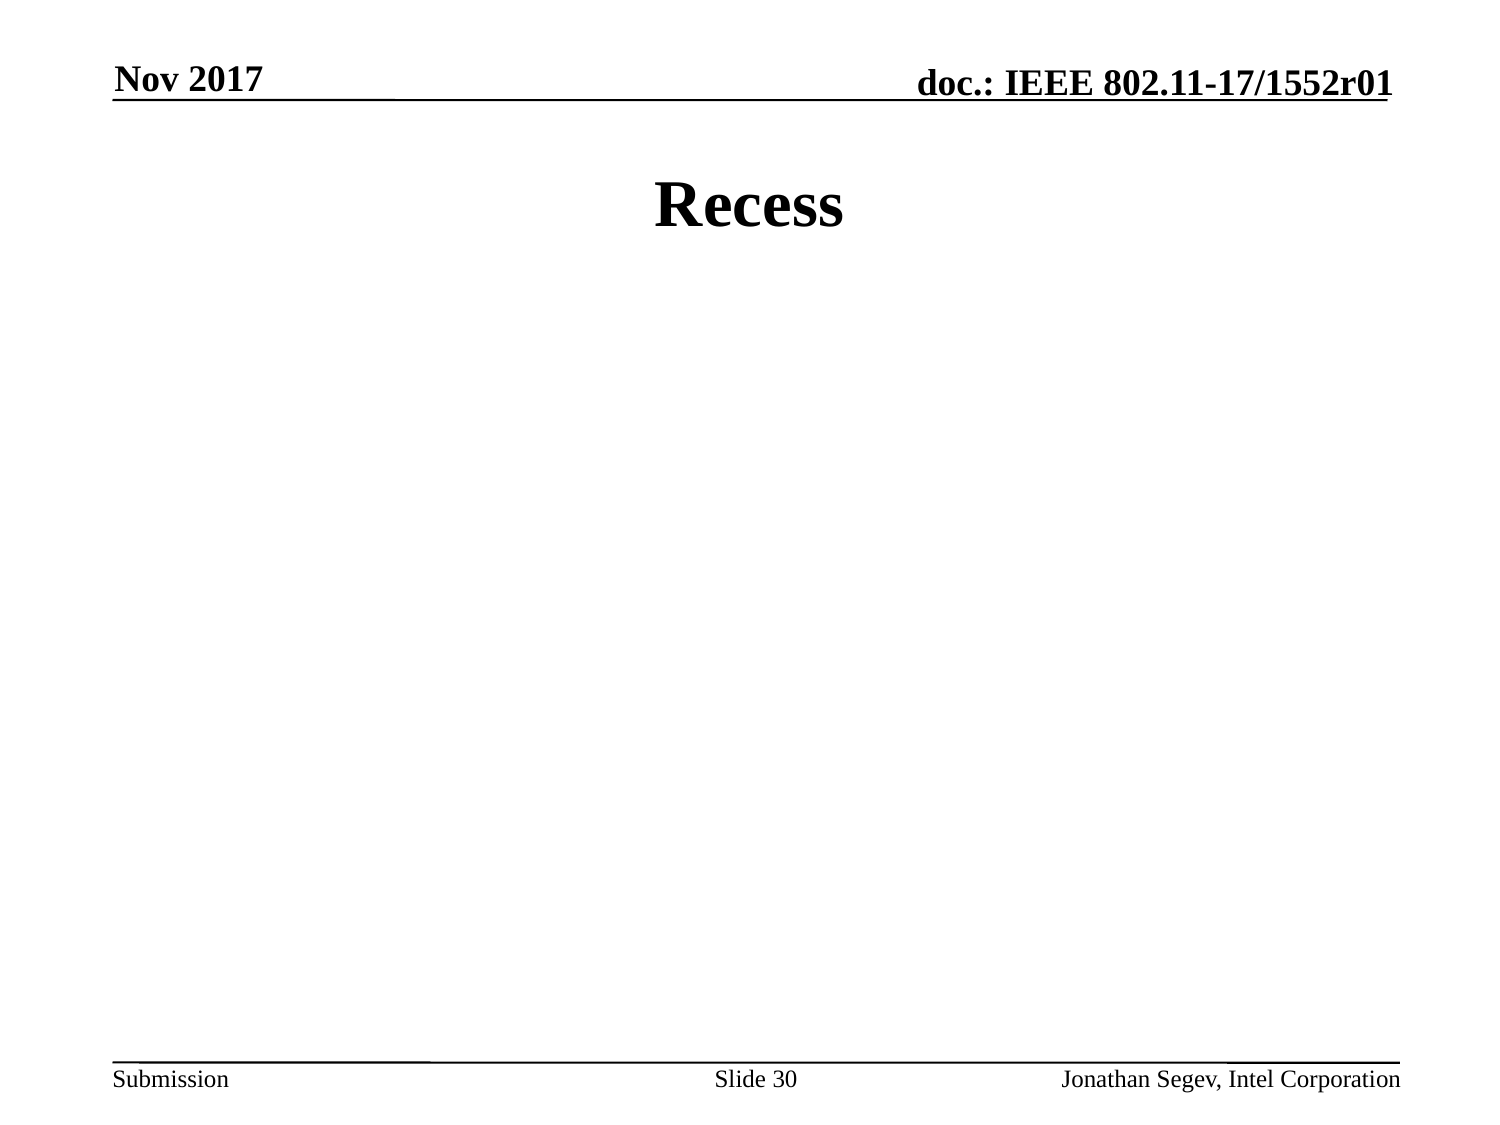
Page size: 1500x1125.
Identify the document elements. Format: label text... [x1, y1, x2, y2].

title Recess [112, 112, 1388, 288]
footer Jonathan Segev, Intel Corporation [878, 1061, 1402, 1093]
slide_number Slide 30 [712, 1061, 800, 1123]
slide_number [114, 54, 423, 100]
